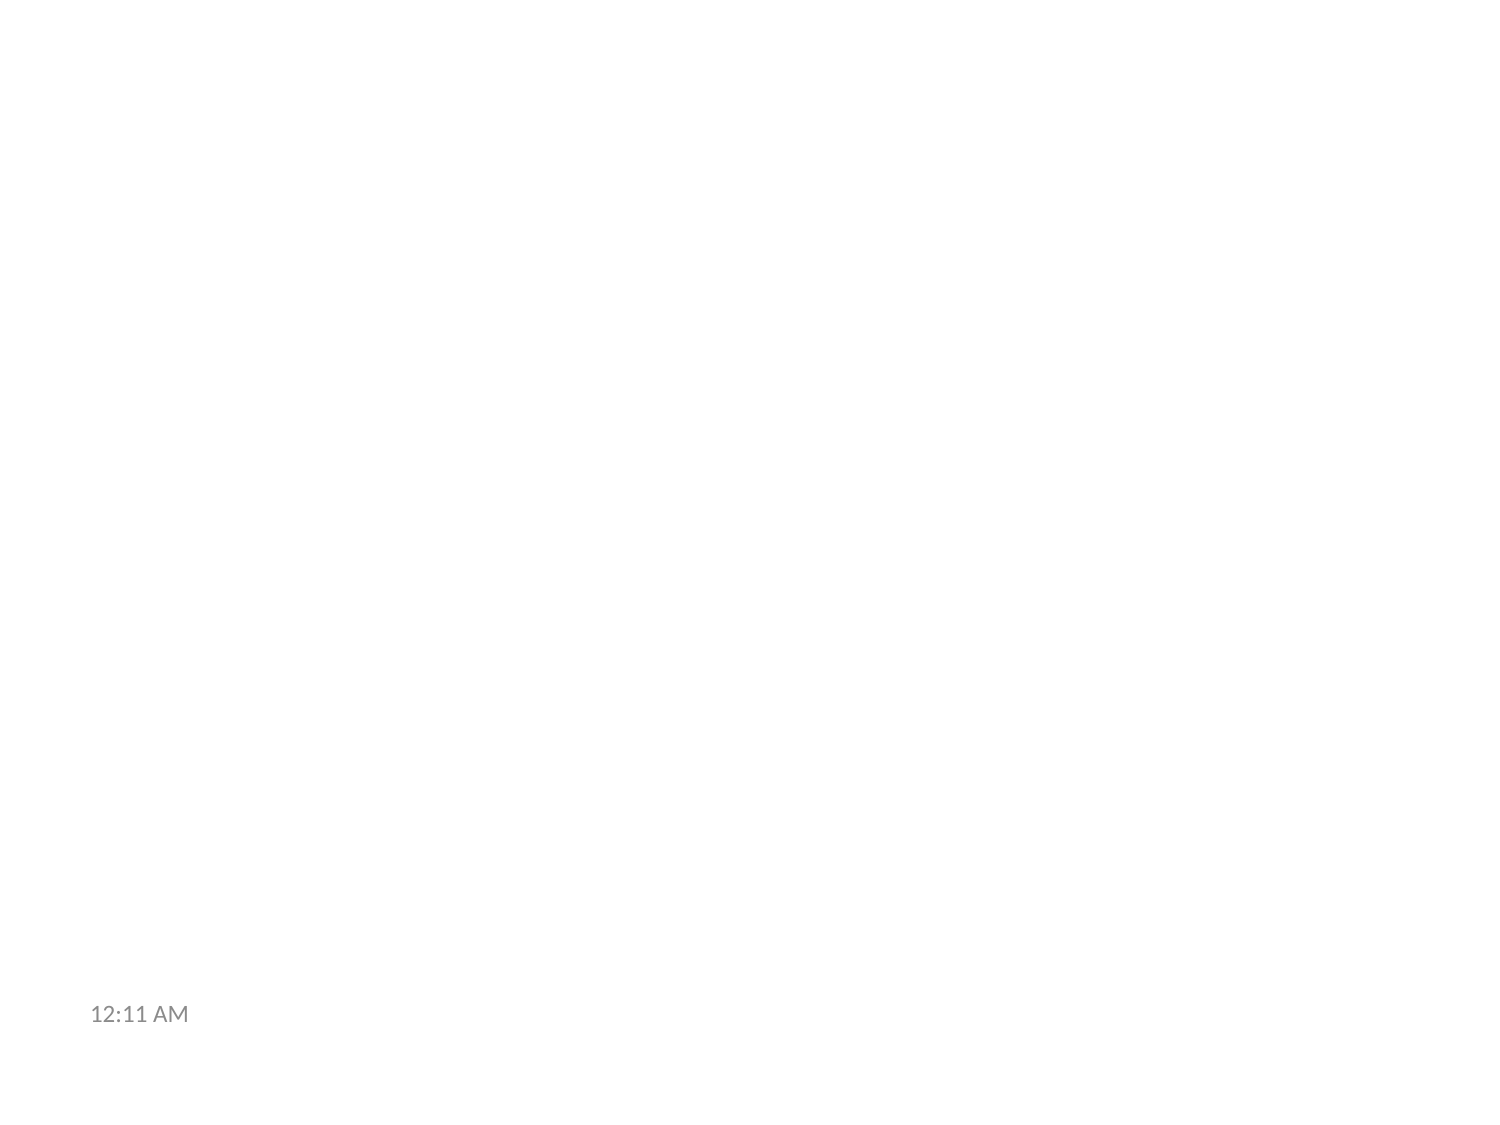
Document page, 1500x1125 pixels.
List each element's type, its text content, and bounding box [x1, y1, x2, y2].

text_box 3:35 PM [75, 982, 425, 1043]
